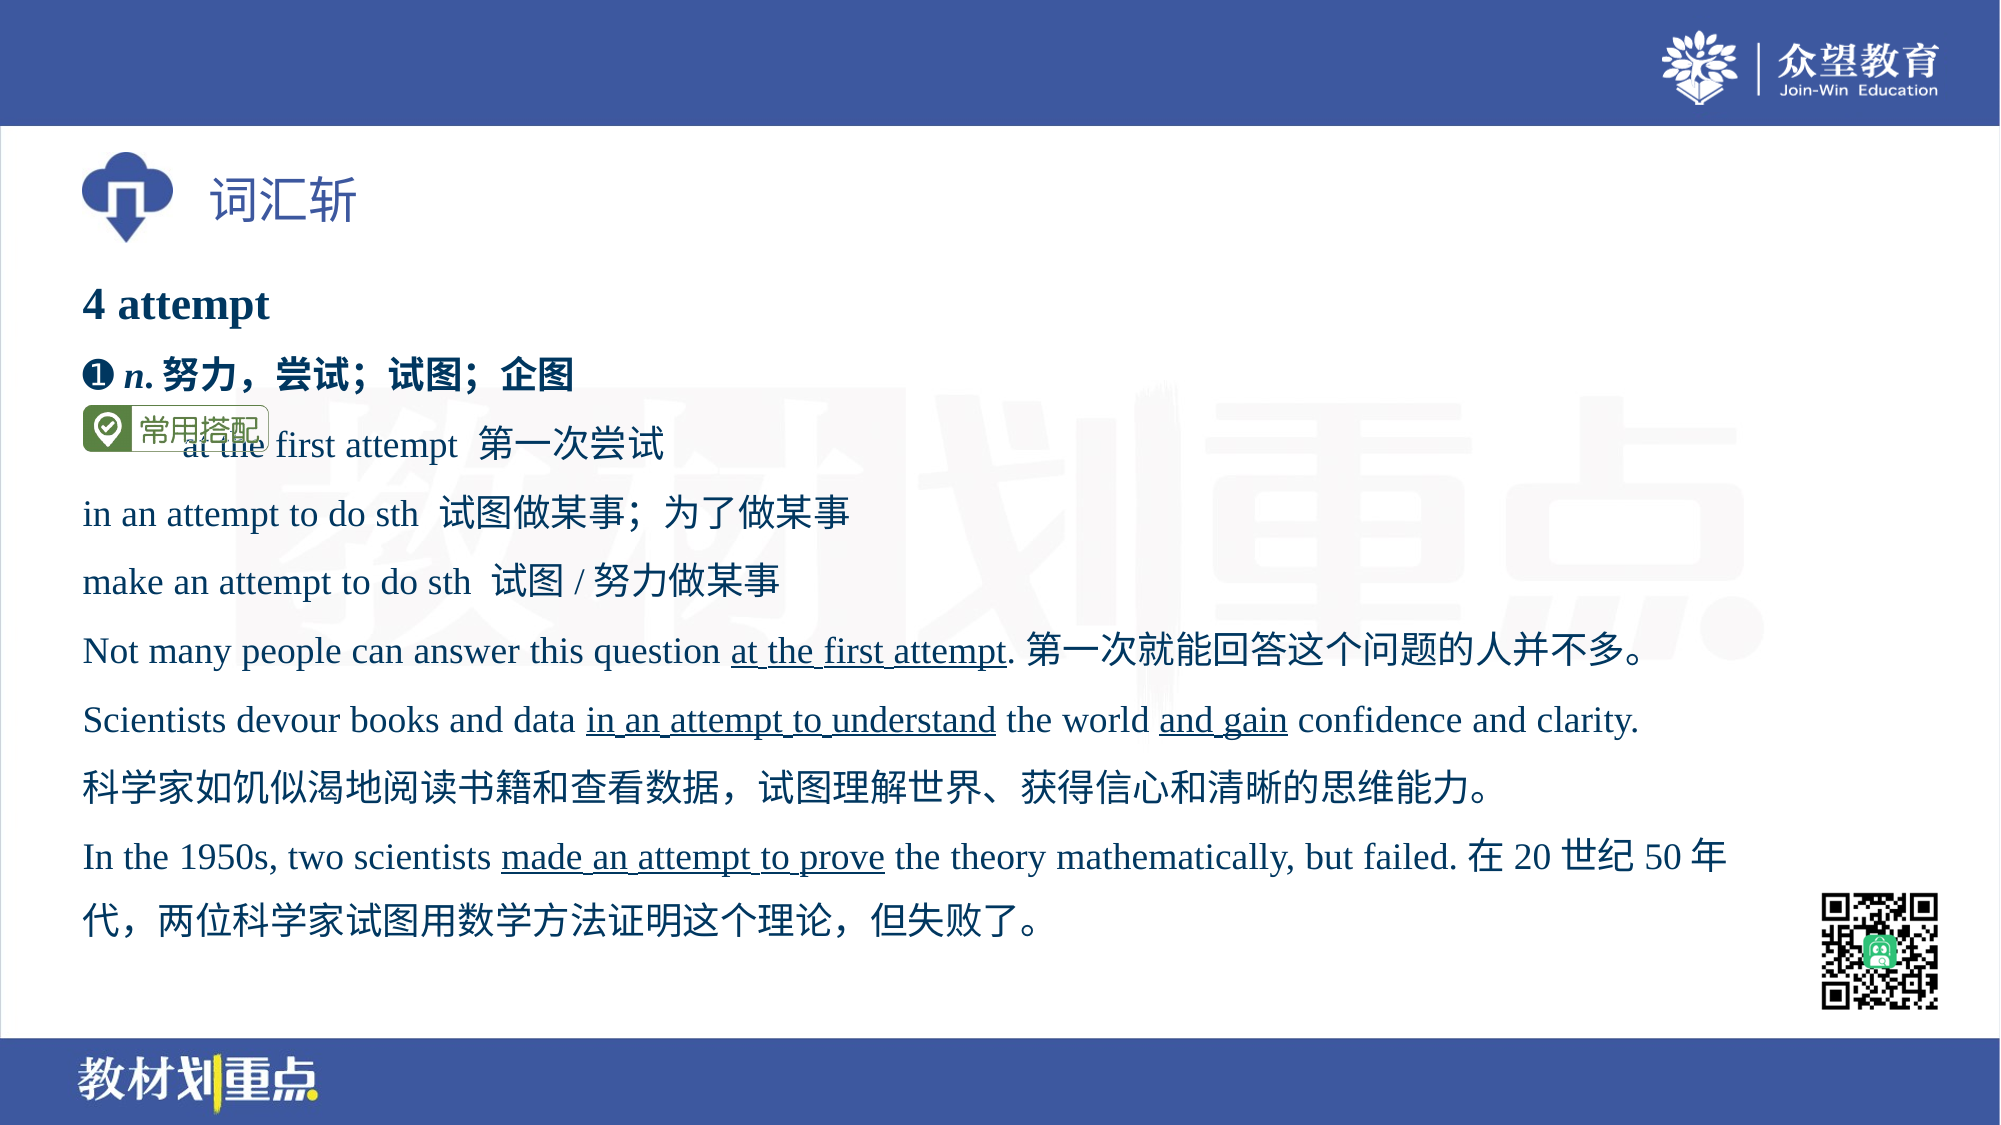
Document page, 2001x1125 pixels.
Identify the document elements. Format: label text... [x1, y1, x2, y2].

text_box 4 attempt [82, 247, 1817, 327]
picture [0, 0, 2000, 1125]
text_box ➊ n.努力，尝试；试图；企图 at the first attempt 第一次尝试 in an attempt to do sth 试图做某事；为了做某事 make an attempt to do sth 试图/努力做某事 Not many people can answer this question at the first attempt.第一次就能回答这个问题的人并不多。 Scientists devour books and data in an attempt to understand the world and gain confidence and clarity. 科学家如饥似渴地阅读书籍和查看数据，试图理解世界、获得信心和清晰的思维能力。 In the 1950s, two scientists made an attempt to prove the theory mathematically, but failed.在20世纪50年 代，两位科学家试图用数学方法证明这个理论，但失败了。 [82, 327, 1817, 935]
